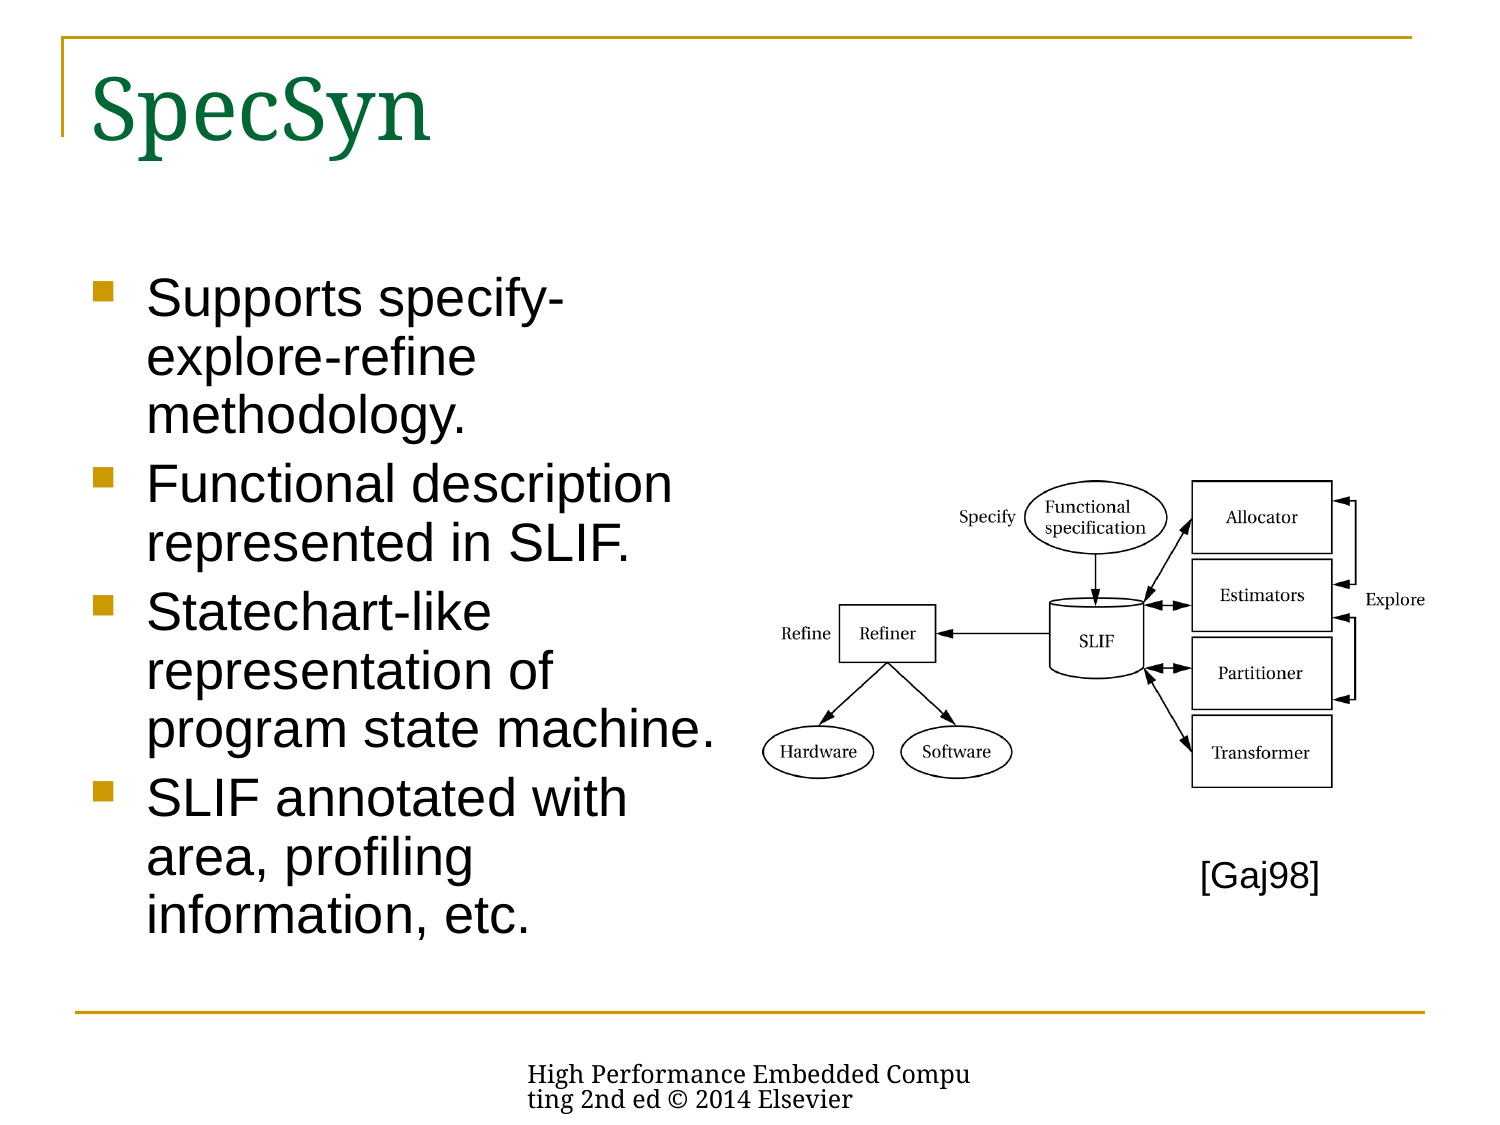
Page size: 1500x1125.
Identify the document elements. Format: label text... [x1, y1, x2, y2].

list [762, 480, 1426, 788]
list Supports specify-explore-refine methodology. Functional description represented in SLIF. Statechart-like representation of program state machine. SLIF annotated with area, profiling information, etc. [75, 262, 738, 1006]
title SpecSyn [75, 45, 1425, 233]
text_box [Gaj98] [1185, 843, 1336, 904]
footer High Performance Embedded Computing 2nd ed © 2014 Elsevier [512, 1025, 988, 1100]
